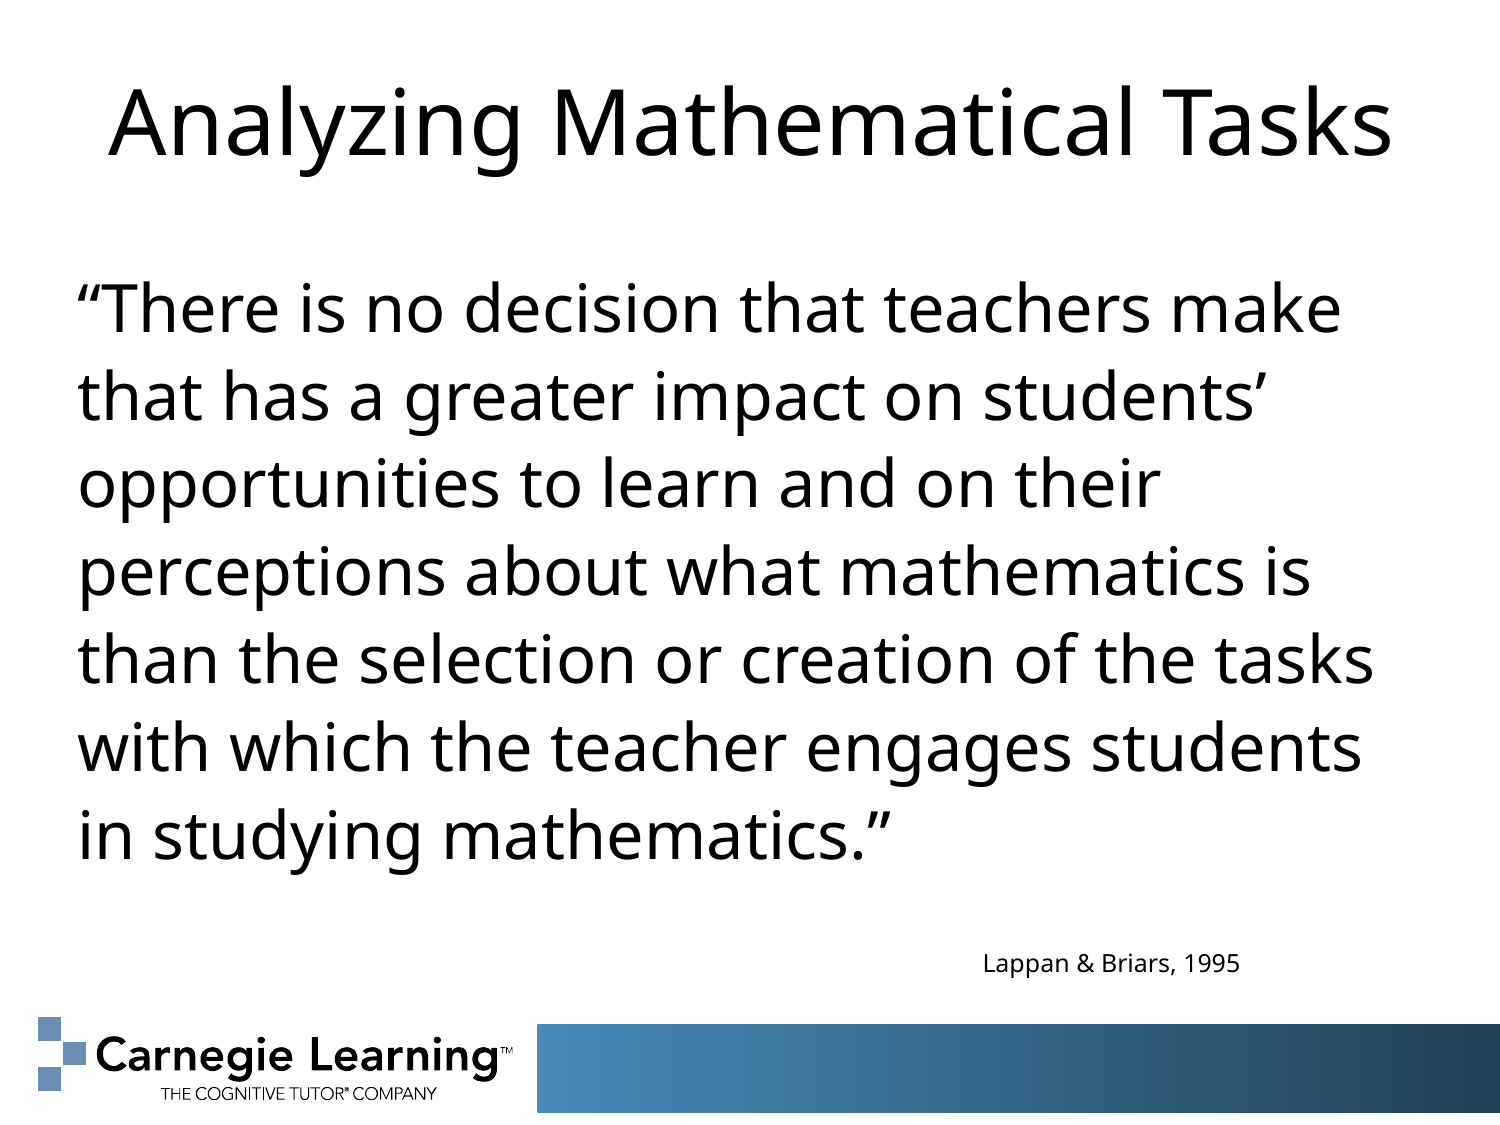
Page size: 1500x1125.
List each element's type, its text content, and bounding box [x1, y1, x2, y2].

text_box “There is no decision that teachers make that has a greater impact on students’ opportunities to learn and on their perceptions about what mathematics is than the selection or creation of the tasks with which the teacher engages students in studying mathematics.” Lappan & Briars, 1995 [62, 249, 1438, 994]
title Analyzing Mathematical Tasks [37, 24, 1468, 213]
